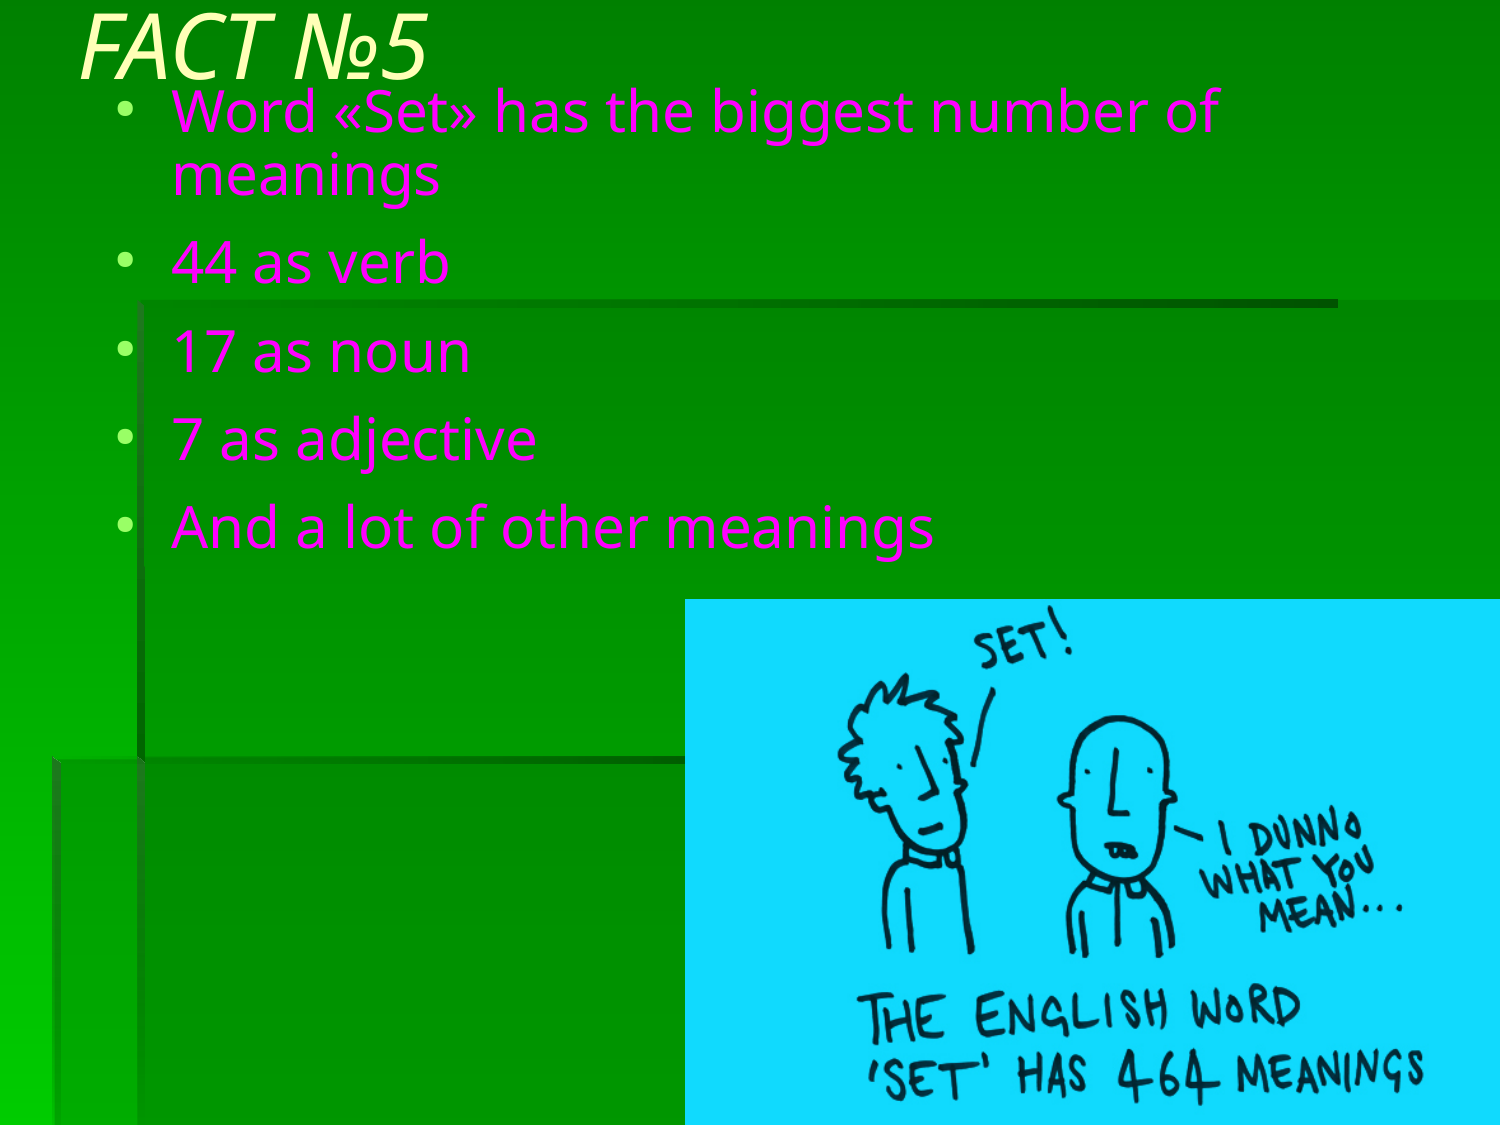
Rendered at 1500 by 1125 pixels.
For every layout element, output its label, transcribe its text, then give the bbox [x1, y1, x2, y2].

list Word «Set» has the biggest number of meanings 44 as verb 17 as noun 7 as adjective And a lot of other meanings [99, 74, 1414, 763]
picture [685, 599, 1500, 1125]
title FACT №5 [62, 0, 1439, 161]
